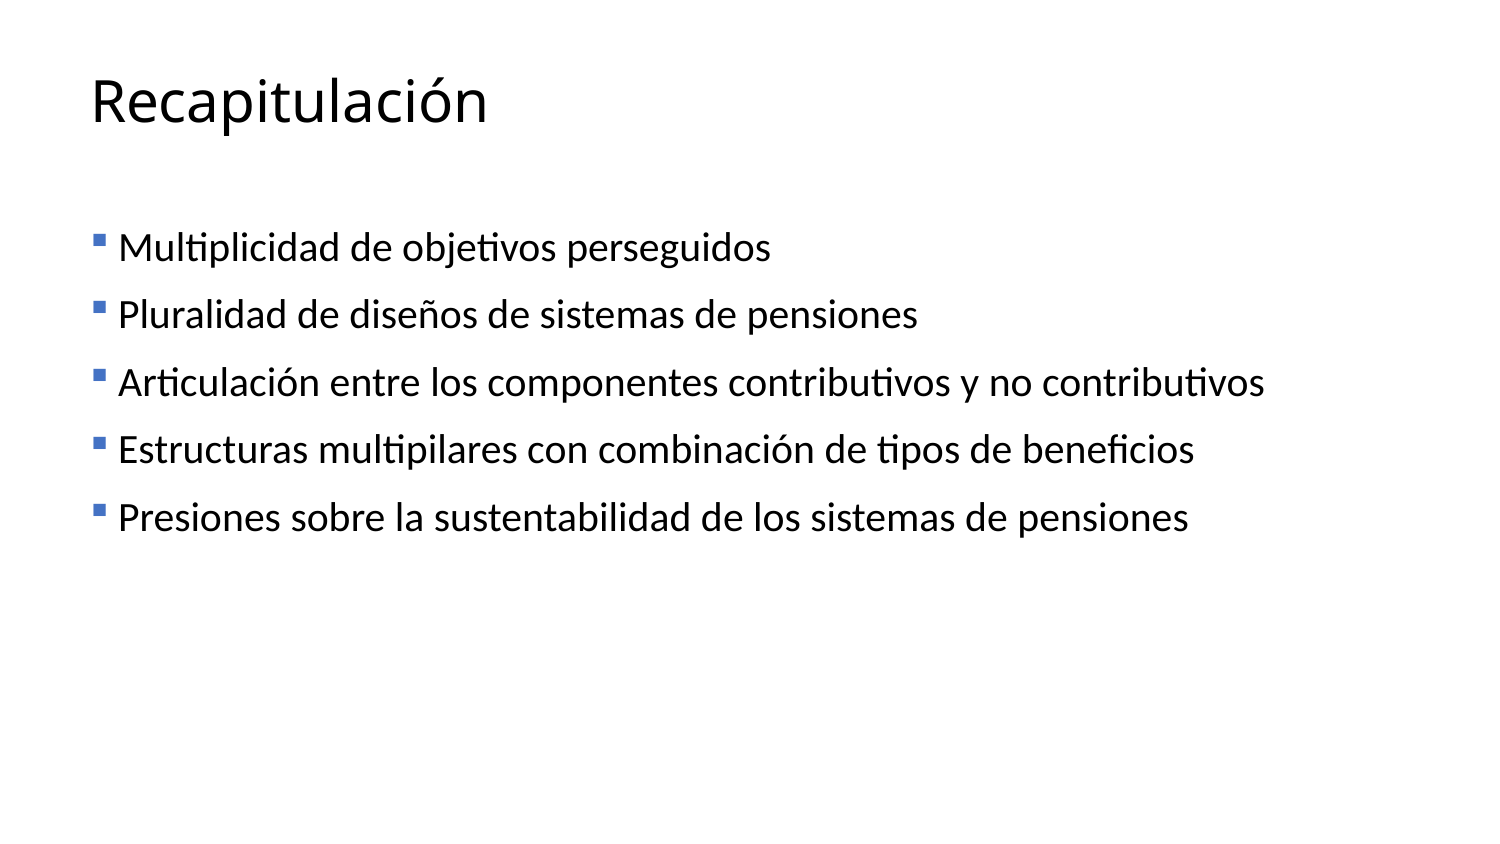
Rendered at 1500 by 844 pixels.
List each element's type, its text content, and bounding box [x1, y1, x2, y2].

list Multiplicidad de objetivos perseguidos Pluralidad de diseños de sistemas de pensiones Articulación entre los componentes contributivos y no contributivos Estructuras multipilares con combinación de tipos de beneficios Presiones sobre la sustentabilidad de los sistemas de pensiones [75, 175, 1446, 765]
title Recapitulación [75, 68, 1425, 175]
